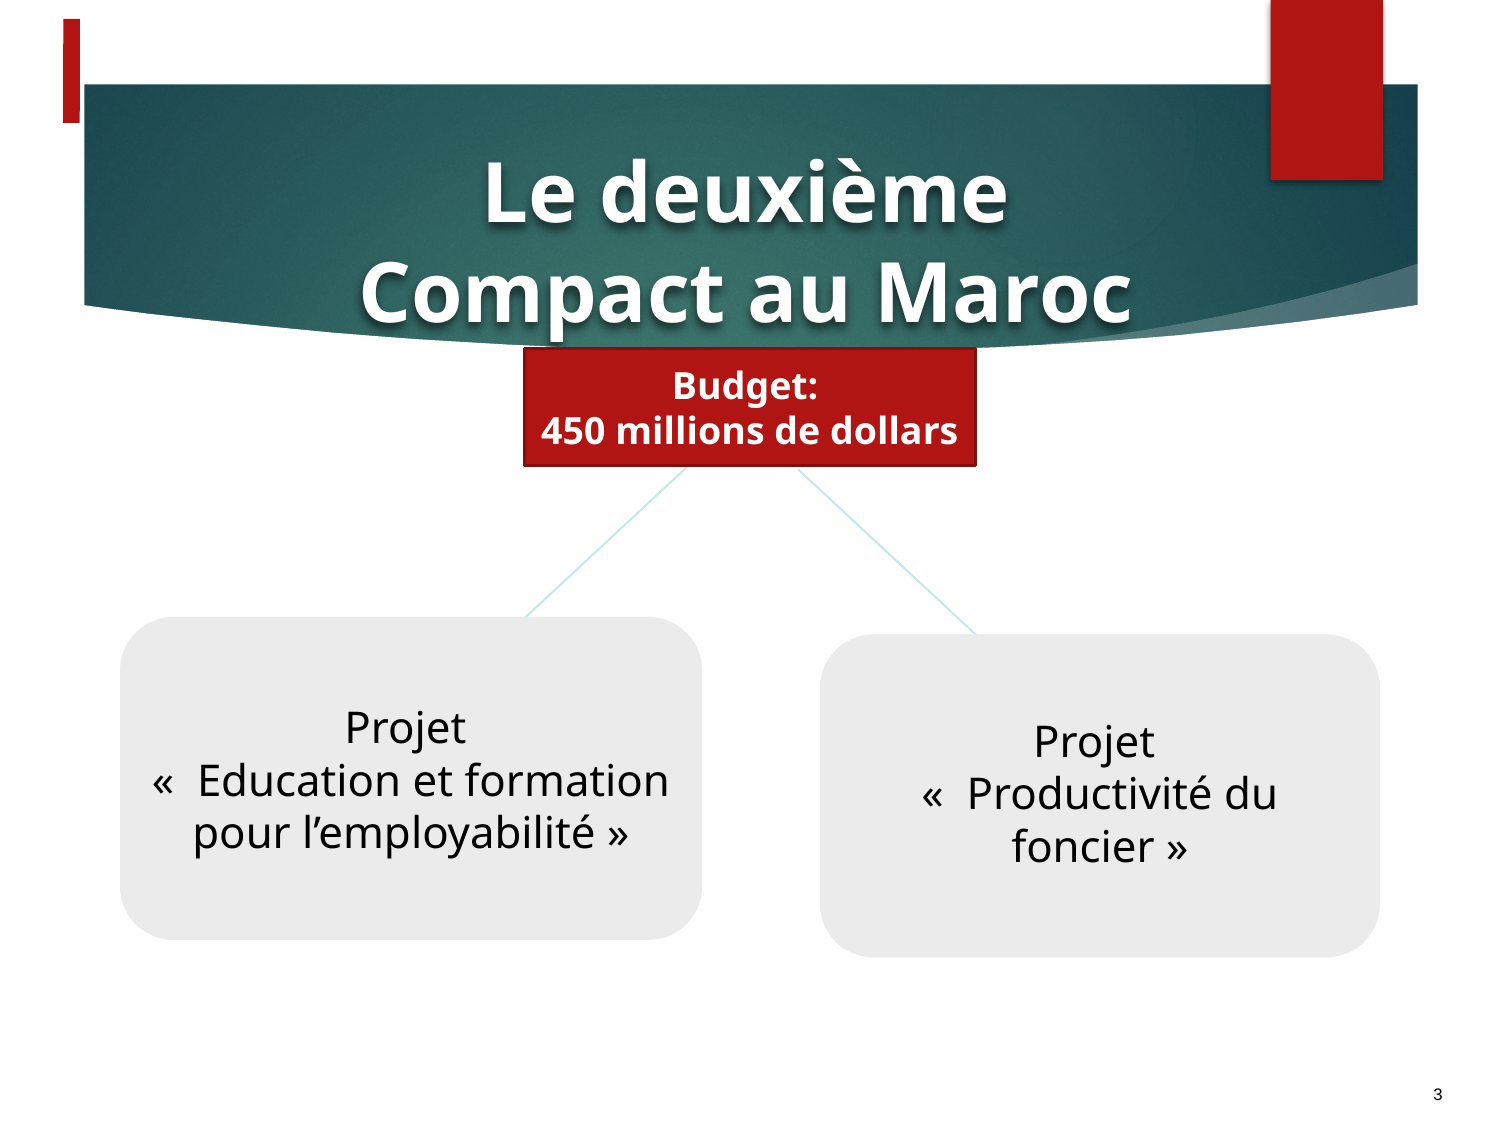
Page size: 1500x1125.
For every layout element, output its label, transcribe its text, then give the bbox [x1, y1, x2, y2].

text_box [798, 469, 1153, 799]
text_box Projet « Productivité du foncier » [818, 632, 1382, 960]
text_box Budget: 450 millions de dollars [523, 347, 977, 467]
text_box Projet « Education et formation pour l’employabilité » [118, 615, 704, 942]
text_box Le deuxième Compact au Maroc [267, 173, 1225, 306]
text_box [351, 466, 688, 779]
